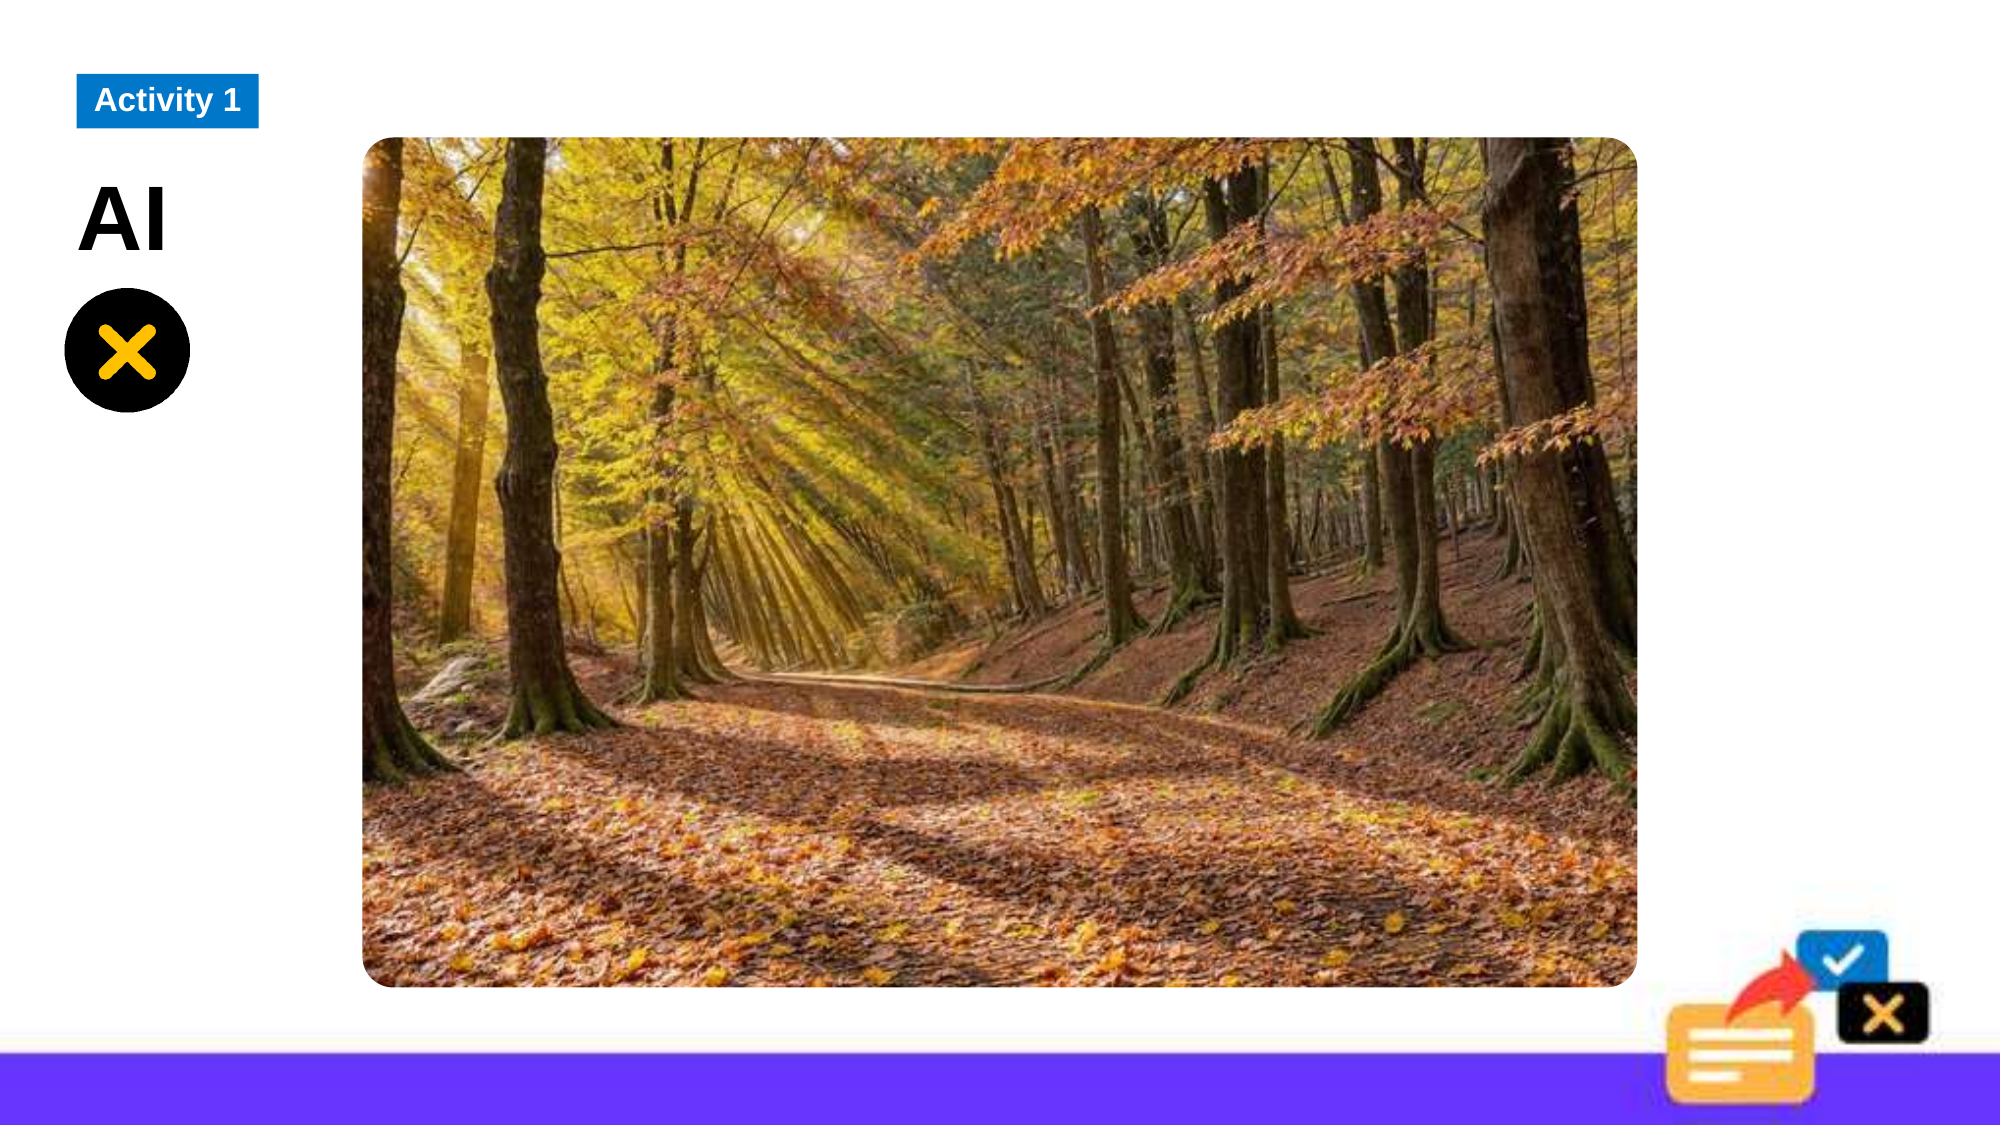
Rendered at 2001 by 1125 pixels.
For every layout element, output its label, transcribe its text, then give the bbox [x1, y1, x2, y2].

text_box AI [76, 171, 352, 459]
text_box Activity 1 [76, 73, 259, 129]
picture [0, 0, 2000, 1125]
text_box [61, 285, 192, 415]
